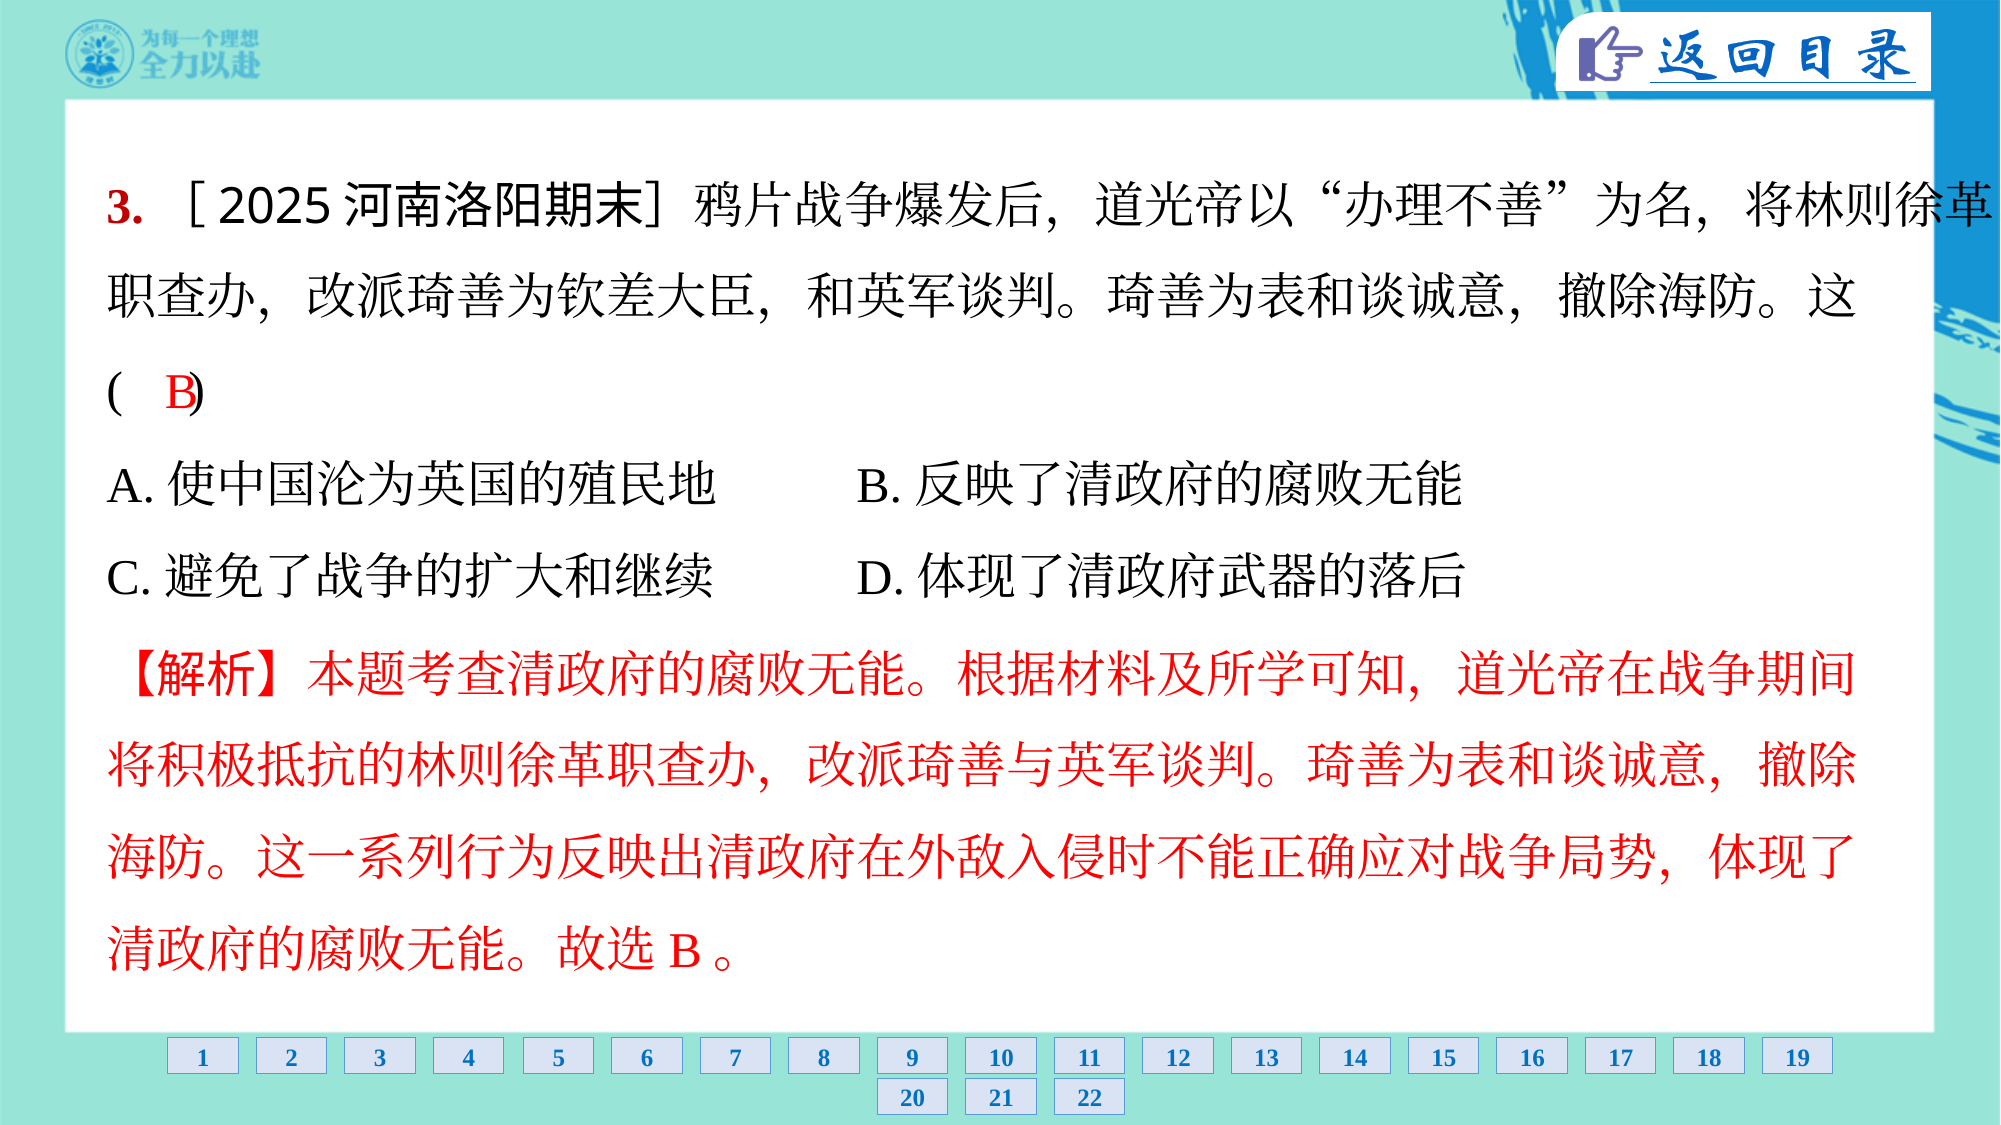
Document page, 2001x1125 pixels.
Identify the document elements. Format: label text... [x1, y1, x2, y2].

picture [0, 0, 2000, 1125]
text_box B [146, 326, 217, 419]
text_box 【解析】本题考查清政府的腐败无能。根据材料及所学可知，道光帝在战争期间 将积极抵抗的林则徐革职查办，改派琦善与英军谈判。琦善为表和谈诚意，撤除 海防。这一系列行为反映出清政府在外敌入侵时不能正确应对战争局势，体现了 清政府的腐败无能。故选B。 [106, 610, 1895, 978]
text_box A.使中国沦为英国的殖民地 B.反映了清政府的腐败无能 C.避免了战争的扩大和继续 D.体现了清政府武器的落后 [106, 420, 1895, 605]
text_box 3.［2025河南洛阳期末］鸦片战争爆发后，道光帝以“办理不善”为名，将林则徐革 职查办，改派琦善为钦差大臣，和英军谈判。琦善为表和谈诚意，撤除海防。这 ( ) [106, 141, 1895, 417]
